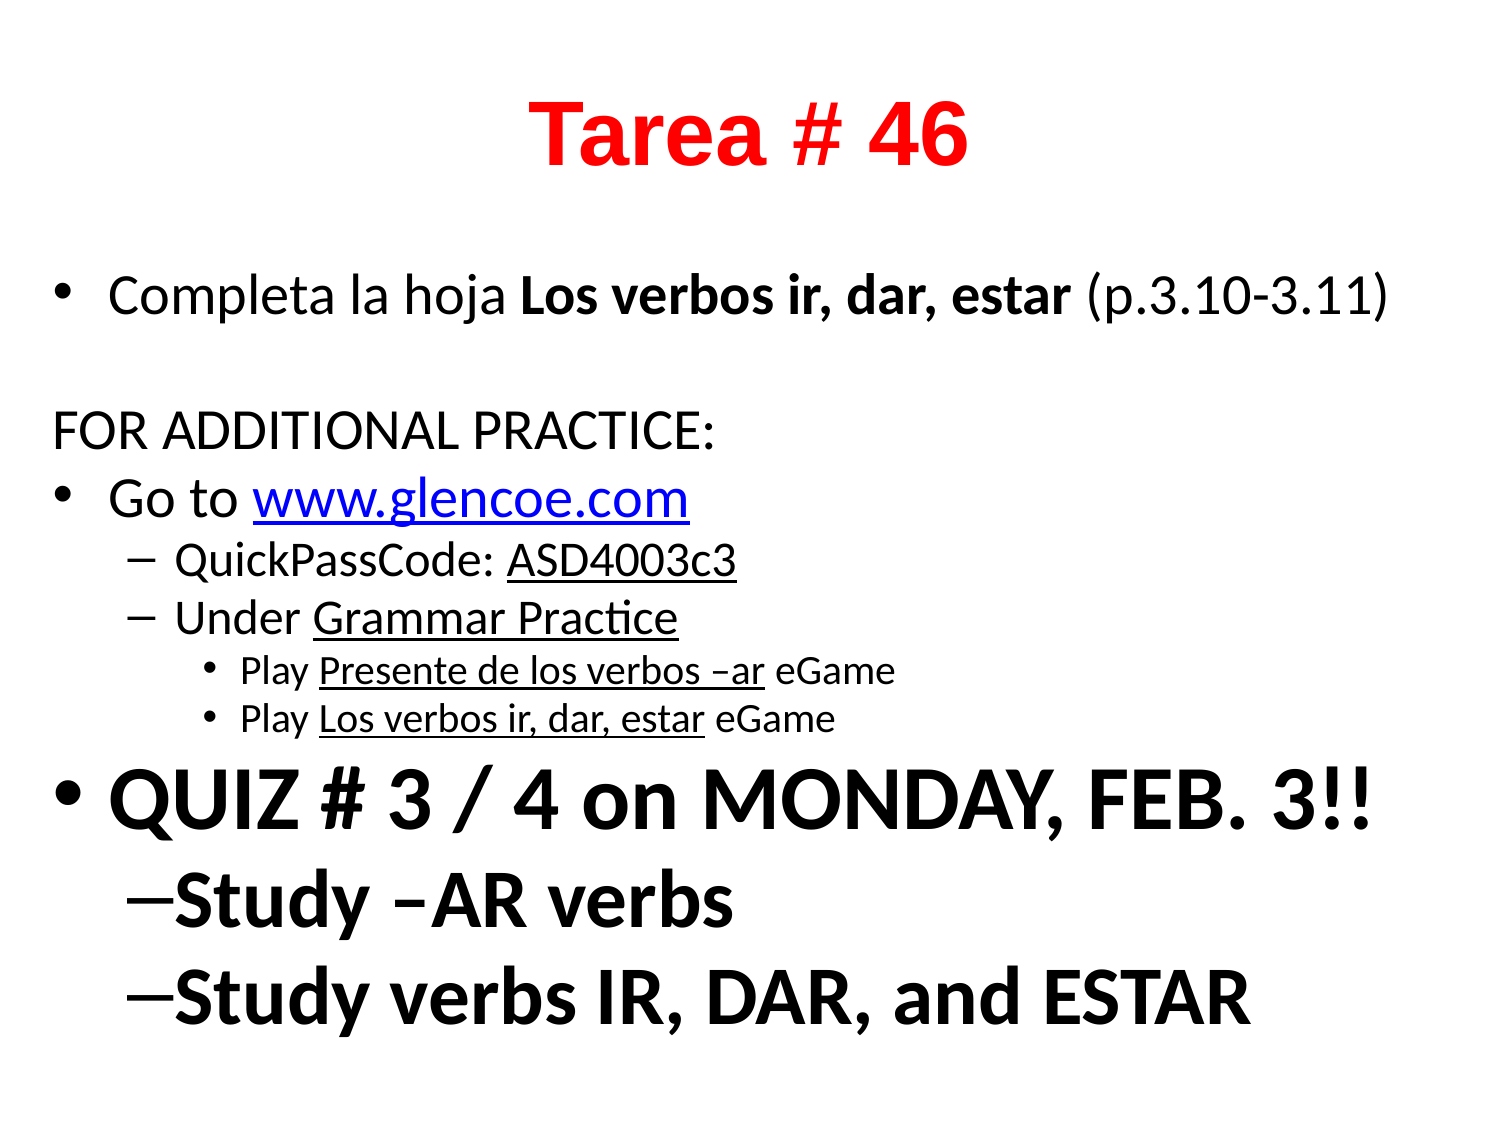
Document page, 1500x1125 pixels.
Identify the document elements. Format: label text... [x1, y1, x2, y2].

list Completa la hoja Los verbos ir, dar, estar (p.3.10-3.11) FOR ADDITIONAL PRACTICE: Go to www.glencoe.com QuickPassCode: ASD4003c3 Under Grammar Practice Play Presente de los verbos –ar eGame Play Los verbos ir, dar, estar eGame QUIZ # 3 / 4 on MONDAY, FEB. 3!! Study –AR verbs Study verbs IR, DAR, and ESTAR [37, 112, 1475, 1075]
text_box Tarea # 46 [74, 62, 1425, 196]
